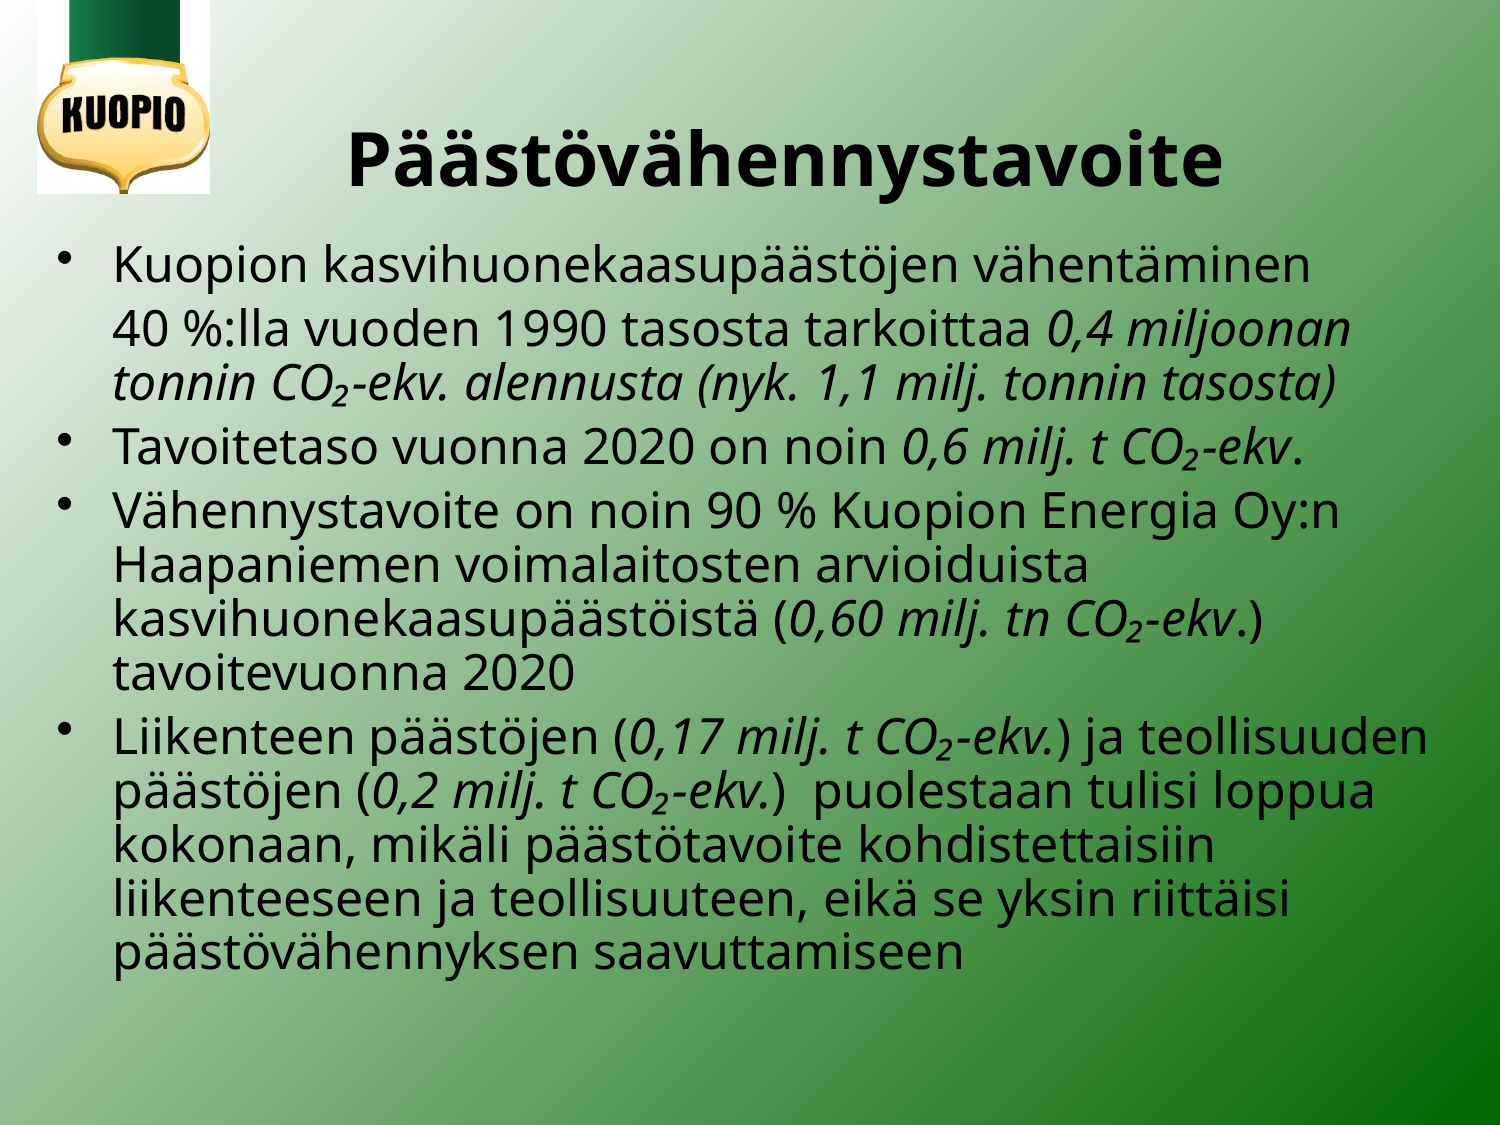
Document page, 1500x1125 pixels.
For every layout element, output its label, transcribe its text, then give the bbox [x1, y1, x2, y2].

picture [37, 0, 210, 194]
title Päästövähennystavoite [182, 62, 1388, 231]
list Kuopion kasvihuonekaasupäästöjen vähentäminen 40 %:lla vuoden 1990 tasosta tarkoittaa 0,4 miljoonan tonnin CO₂-ekv. alennusta (nyk. 1,1 milj. tonnin tasosta) Tavoitetaso vuonna 2020 on noin 0,6 milj. t CO₂-ekv. Vähennystavoite on noin 90 % Kuopion Energia Oy:n Haapaniemen voimalaitosten arvioiduista kasvihuonekaasupäästöistä (0,60 milj. tn CO₂-ekv.) tavoitevuonna 2020 Liikenteen päästöjen (0,17 milj. t CO₂-ekv.) ja teollisuuden päästöjen (0,2 milj. t CO₂-ekv.) puolestaan tulisi loppua kokonaan, mikäli päästötavoite kohdistettaisiin liikenteeseen ja teollisuuteen, eikä se yksin riittäisi päästövähennyksen saavuttamiseen [40, 231, 1471, 1083]
